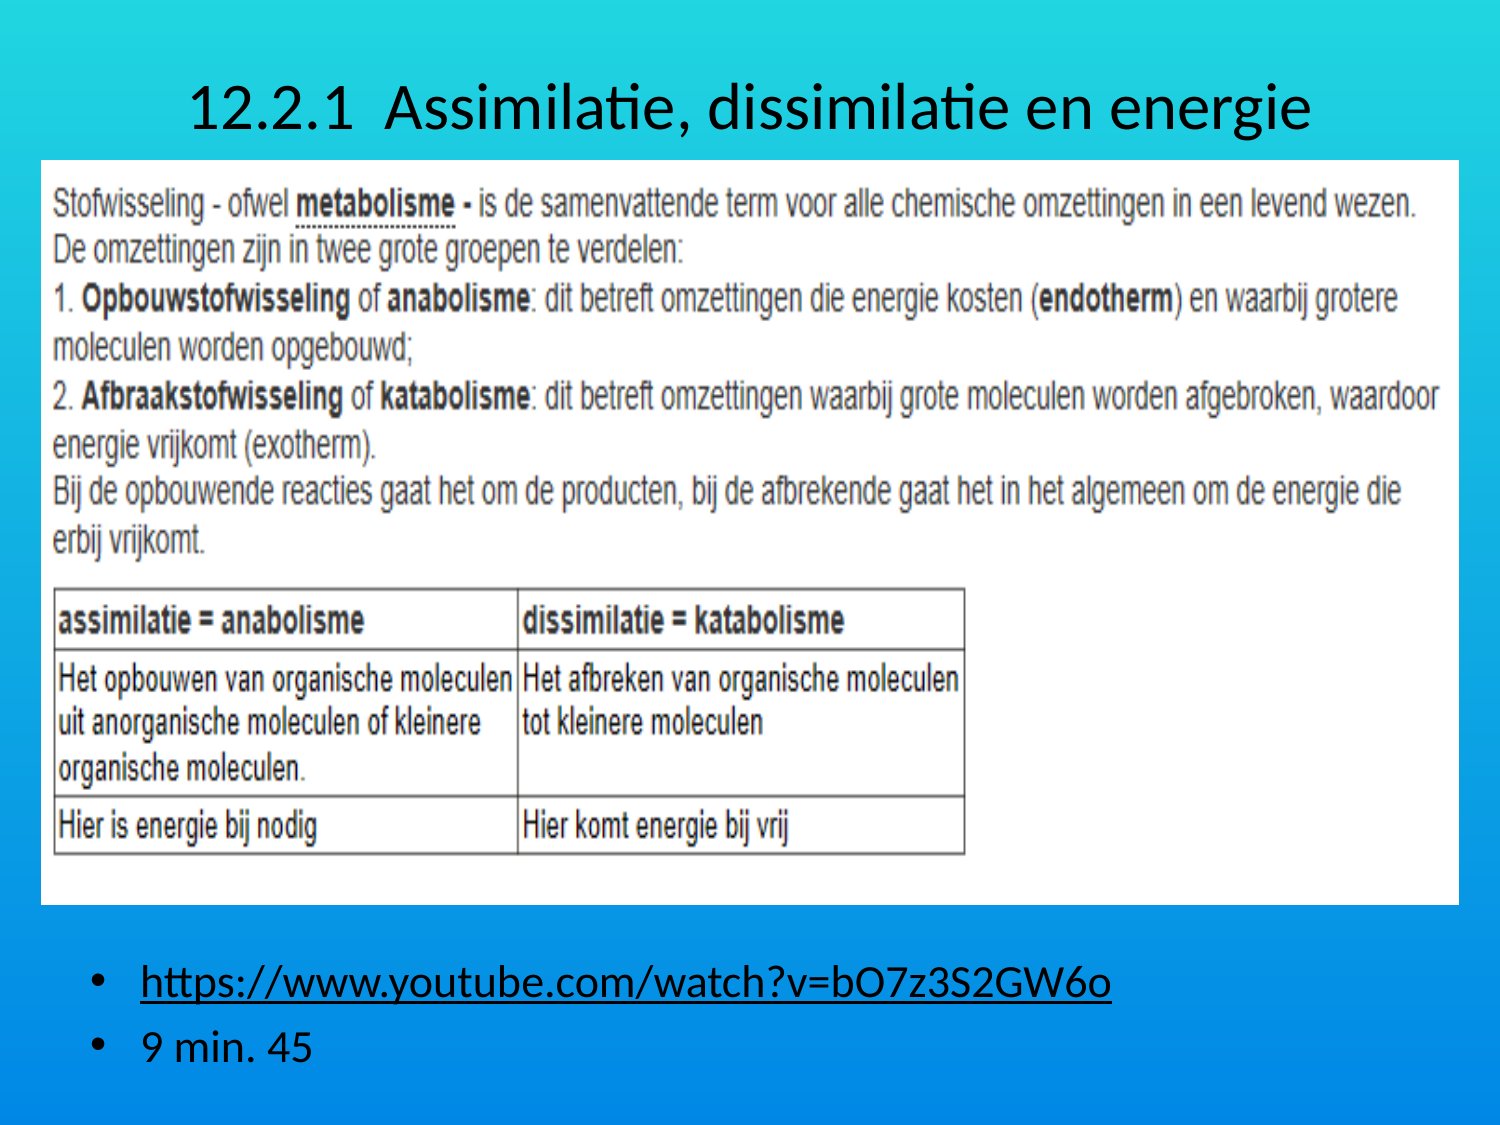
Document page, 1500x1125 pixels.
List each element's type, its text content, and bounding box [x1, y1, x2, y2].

picture [0, 160, 1500, 907]
title 12.2.1 Assimilatie, dissimilatie en energie [75, 45, 1425, 159]
list https://www.youtube.com/watch?v=bO7z3S2GW6o 9 min. 45 [75, 915, 1425, 1083]
picture [35, 891, 39, 902]
